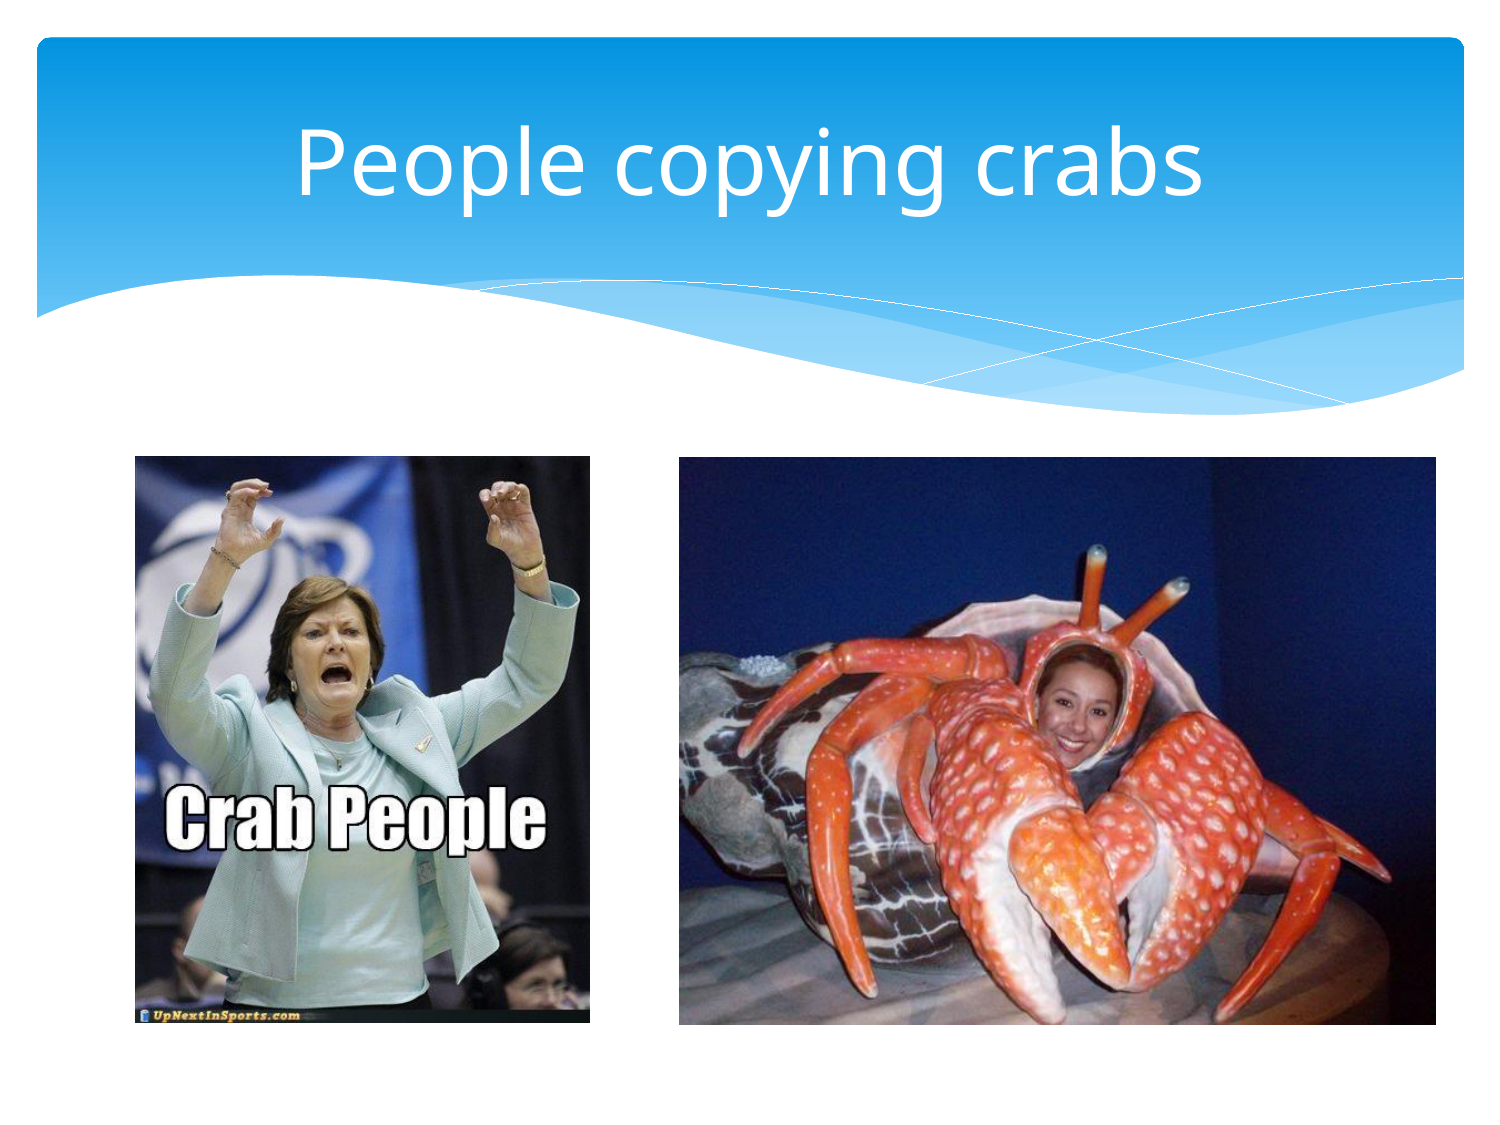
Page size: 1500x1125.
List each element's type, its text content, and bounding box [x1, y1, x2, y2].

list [135, 455, 590, 1023]
picture [678, 457, 1436, 1025]
title People copying crabs [75, 55, 1425, 261]
